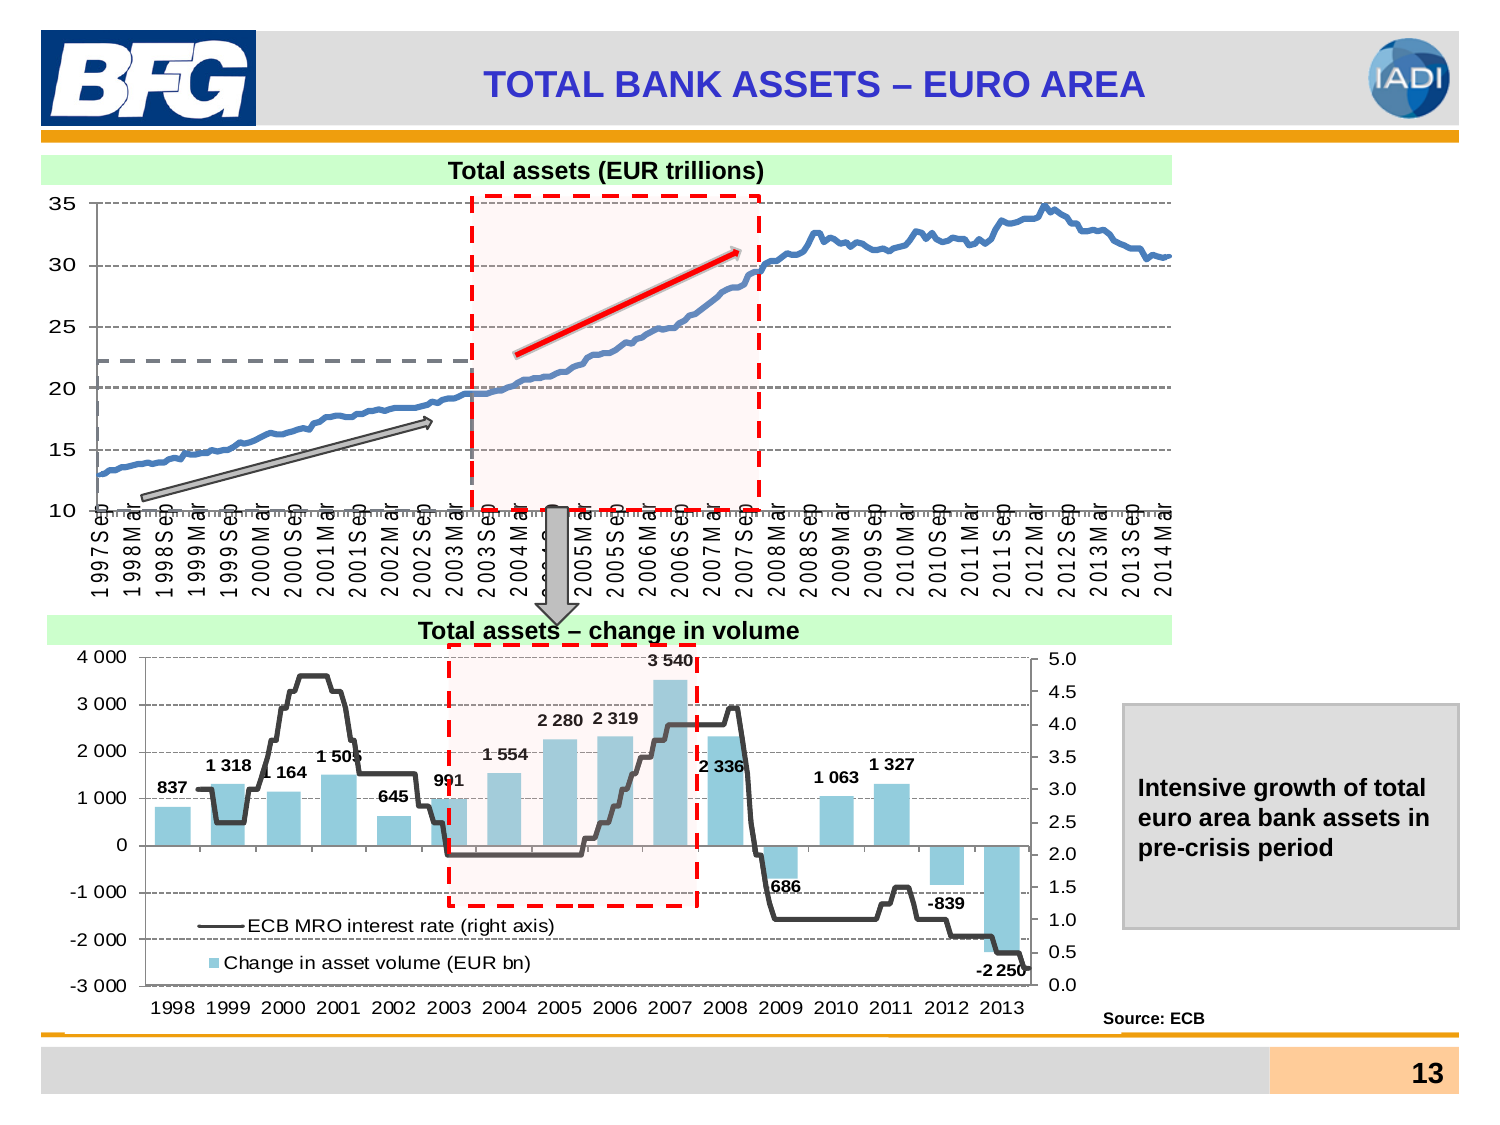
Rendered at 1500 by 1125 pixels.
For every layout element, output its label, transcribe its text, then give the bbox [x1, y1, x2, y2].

text_box [1074, 1046, 1425, 1102]
text_box Total bank assets – euro area [265, 53, 1365, 113]
text_box Total assets (EUR trillions) [41, 155, 1172, 174]
picture [62, 635, 1124, 1036]
text_box Intensive growth of total euro area bank assets in pre-crisis period [1129, 704, 1459, 929]
picture [26, 175, 1205, 616]
text_box Total assets – change in volume [47, 622, 1172, 645]
picture [41, 30, 256, 126]
text_box Source: ECB [1129, 1000, 1221, 1036]
picture [1367, 38, 1451, 119]
